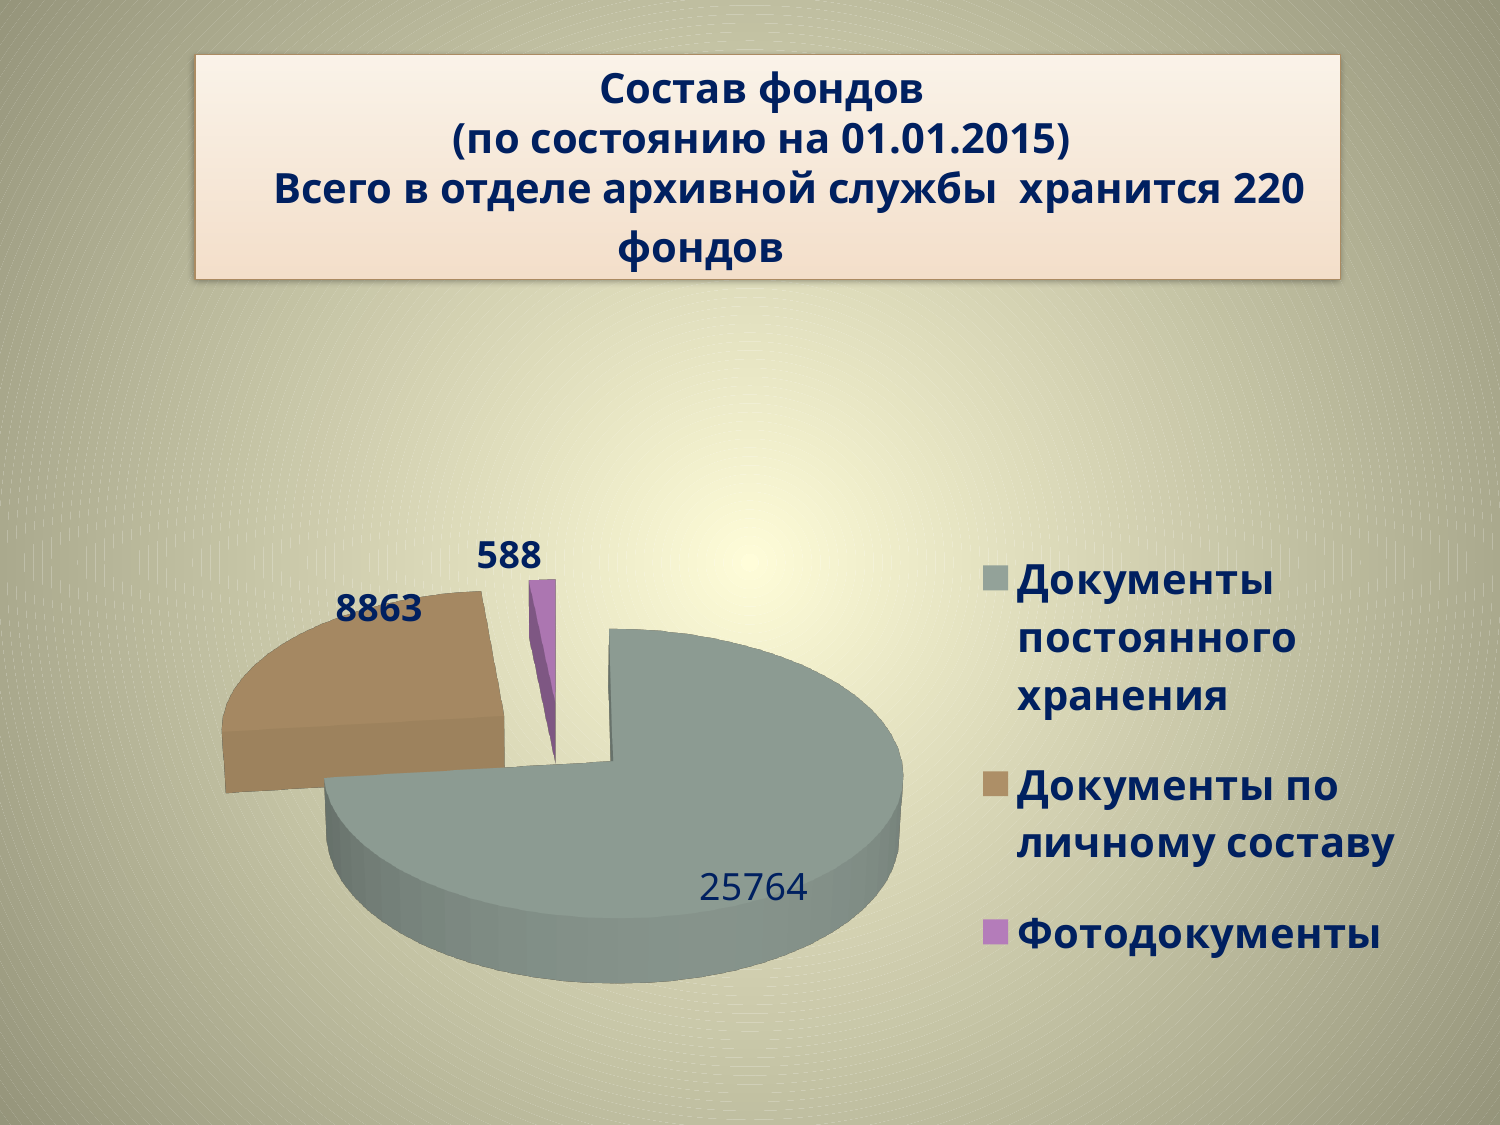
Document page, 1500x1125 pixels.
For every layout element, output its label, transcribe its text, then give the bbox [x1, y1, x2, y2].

chart [135, 373, 1436, 1125]
text_box Состав фондов (по состоянию на 01.01.2015) Всего в отделе архивной службы хранится 220 фондов [194, 54, 1341, 280]
